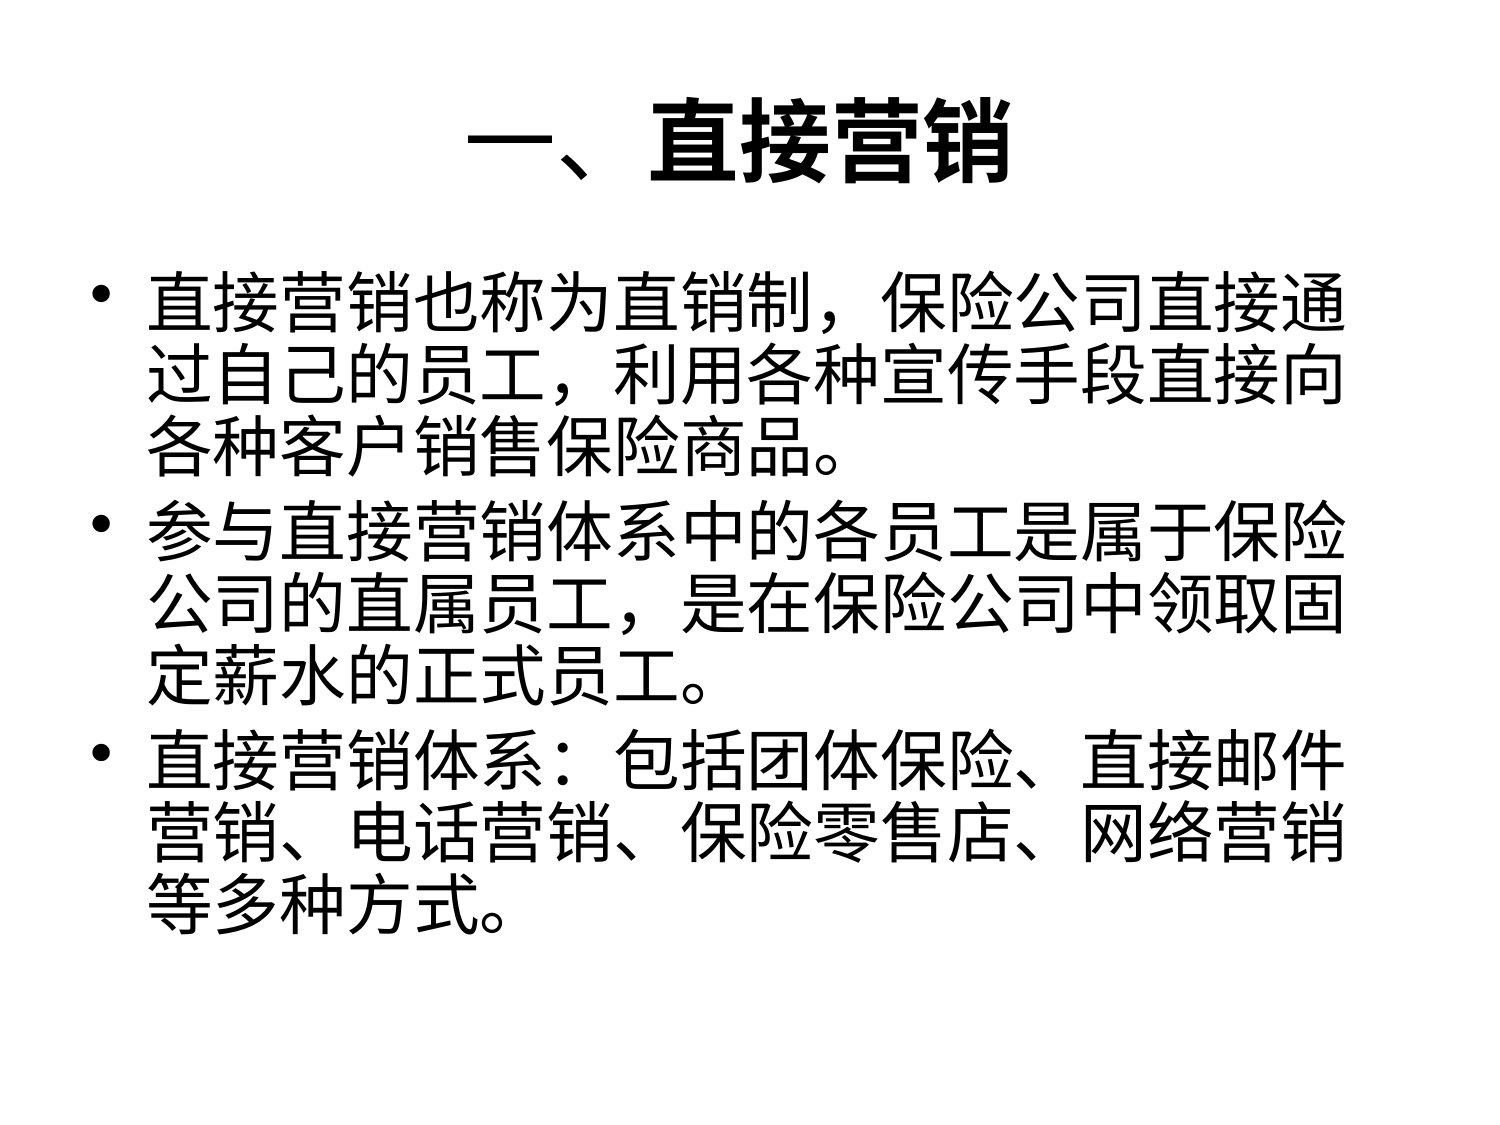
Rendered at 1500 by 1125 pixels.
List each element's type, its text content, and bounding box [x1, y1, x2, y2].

list 直接营销也称为直销制，保险公司直接通过自己的员工，利用各种宣传手段直接向各种客户销售保险商品。 参与直接营销体系中的各员工是属于保险公司的直属员工，是在保险公司中领取固定薪水的正式员工。 直接营销体系：包括团体保险、直接邮件营销、电话营销、保险零售店、网络营销等多种方式。 [75, 262, 1425, 1005]
title 一、直接营销 [75, 45, 1425, 233]
